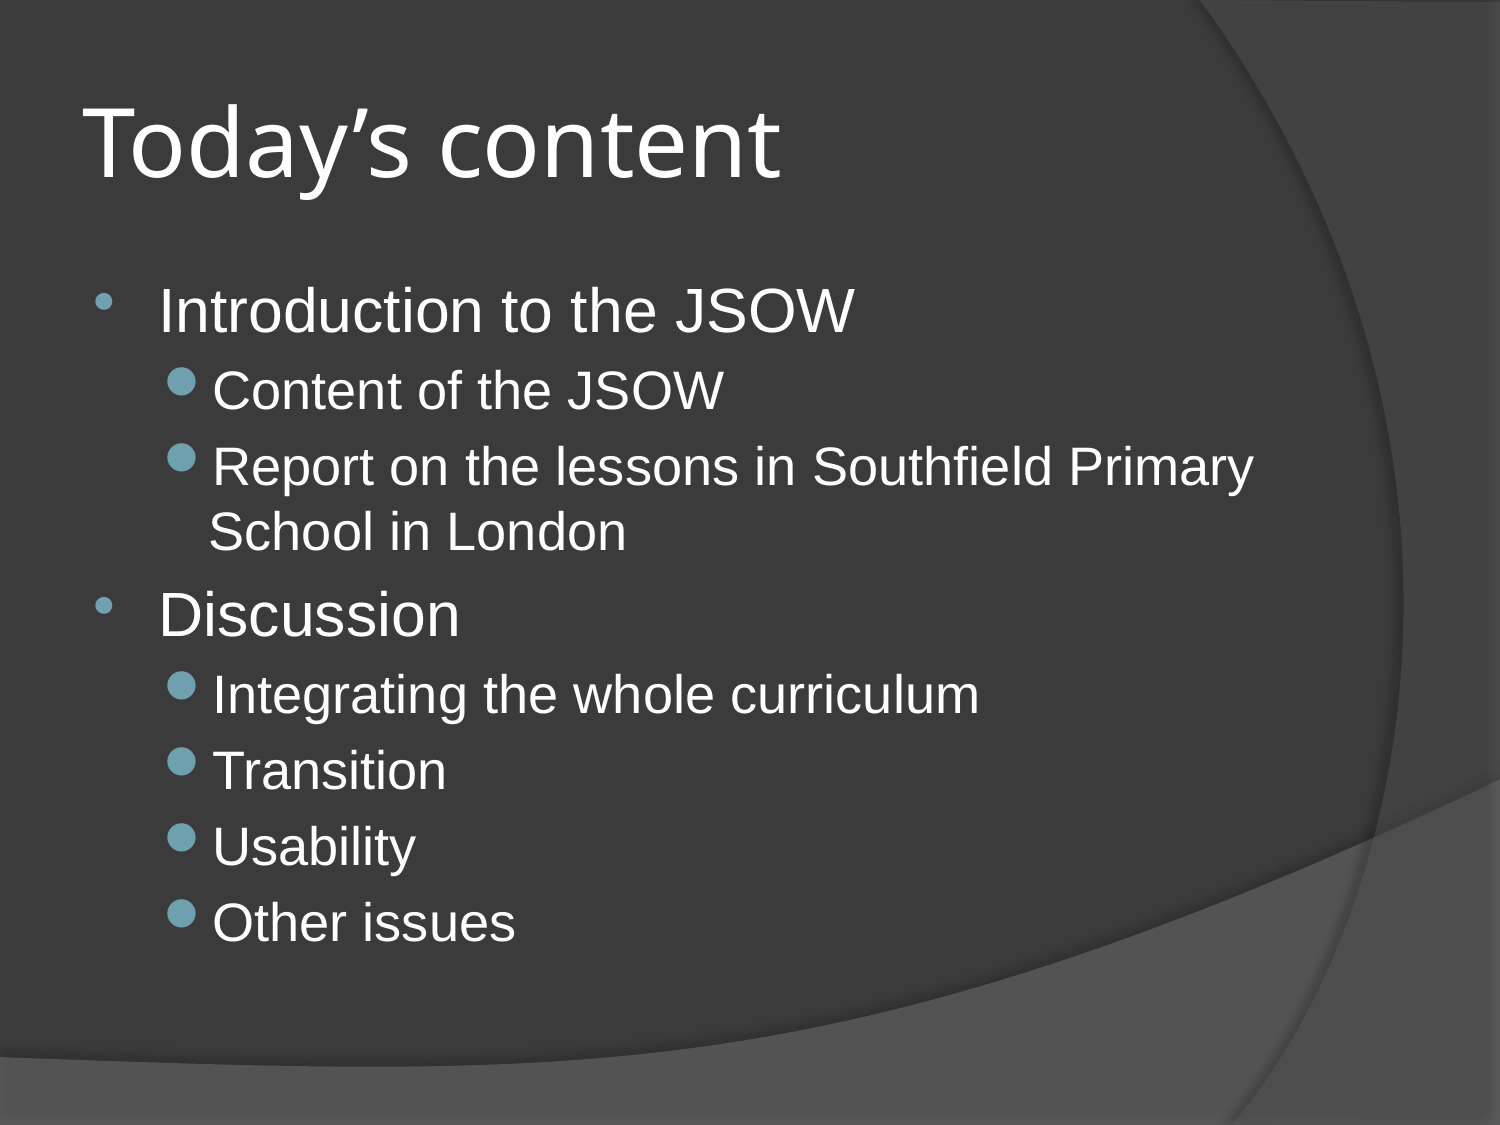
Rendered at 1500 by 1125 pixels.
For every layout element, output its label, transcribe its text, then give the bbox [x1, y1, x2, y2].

list Introduction to the JSOW Content of the JSOW Report on the lessons in Southfield Primary School in London Discussion Integrating the whole curriculum Transition Usability Other issues [75, 262, 1300, 1005]
title Today’s content [75, 45, 1300, 233]
